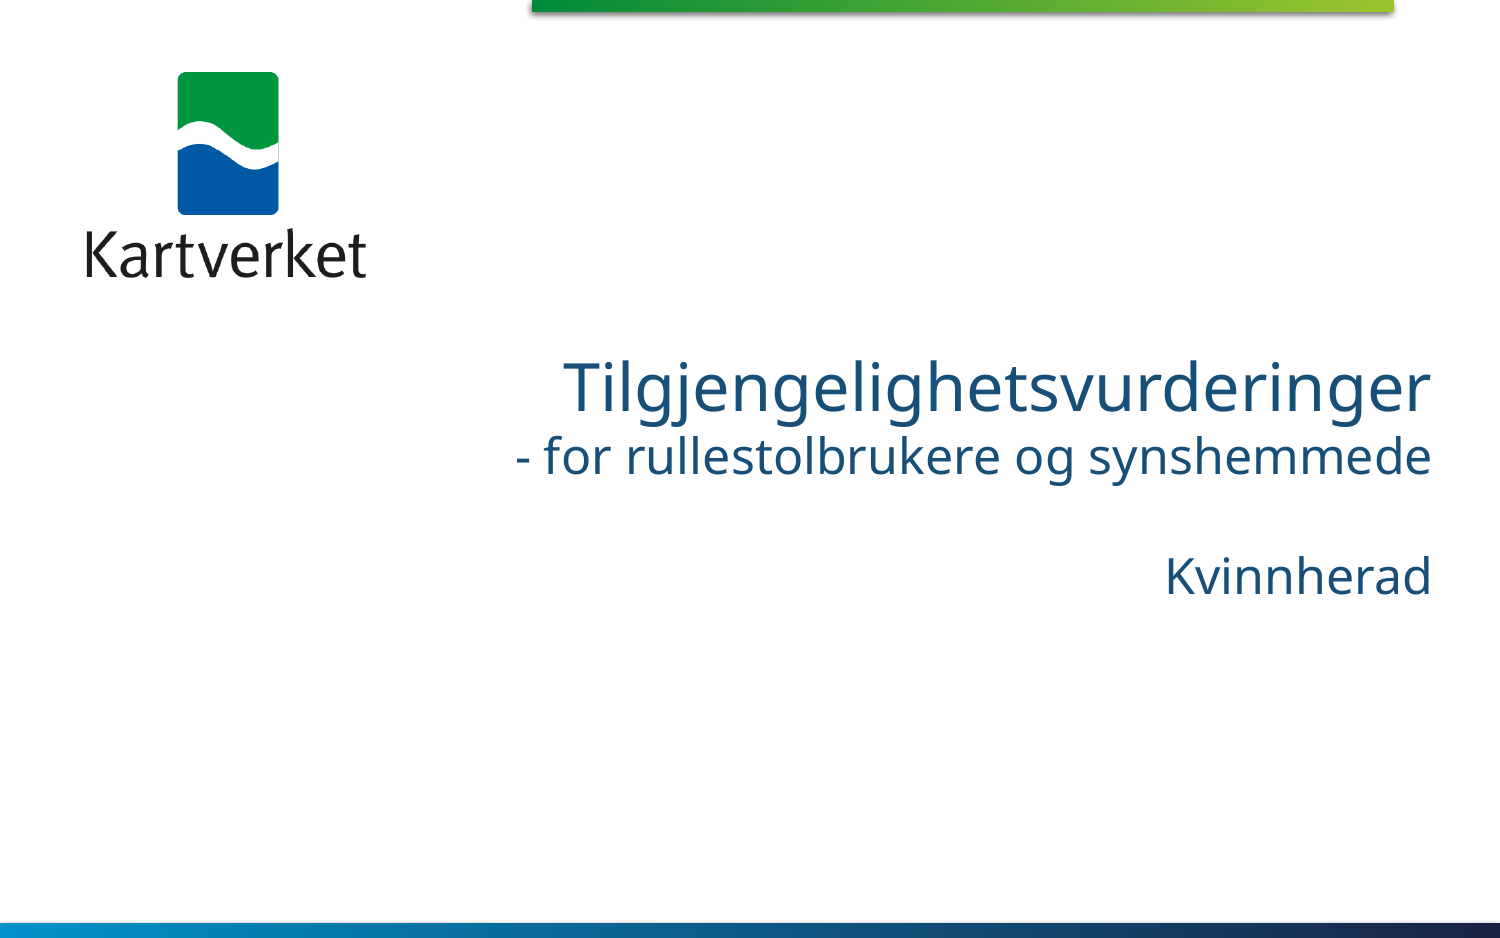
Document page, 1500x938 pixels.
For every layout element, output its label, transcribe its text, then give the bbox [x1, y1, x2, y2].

text_box Tilgjengelighetsvurderinger - for rullestolbrukere og synshemmede Kvinnherad [66, 337, 1449, 613]
